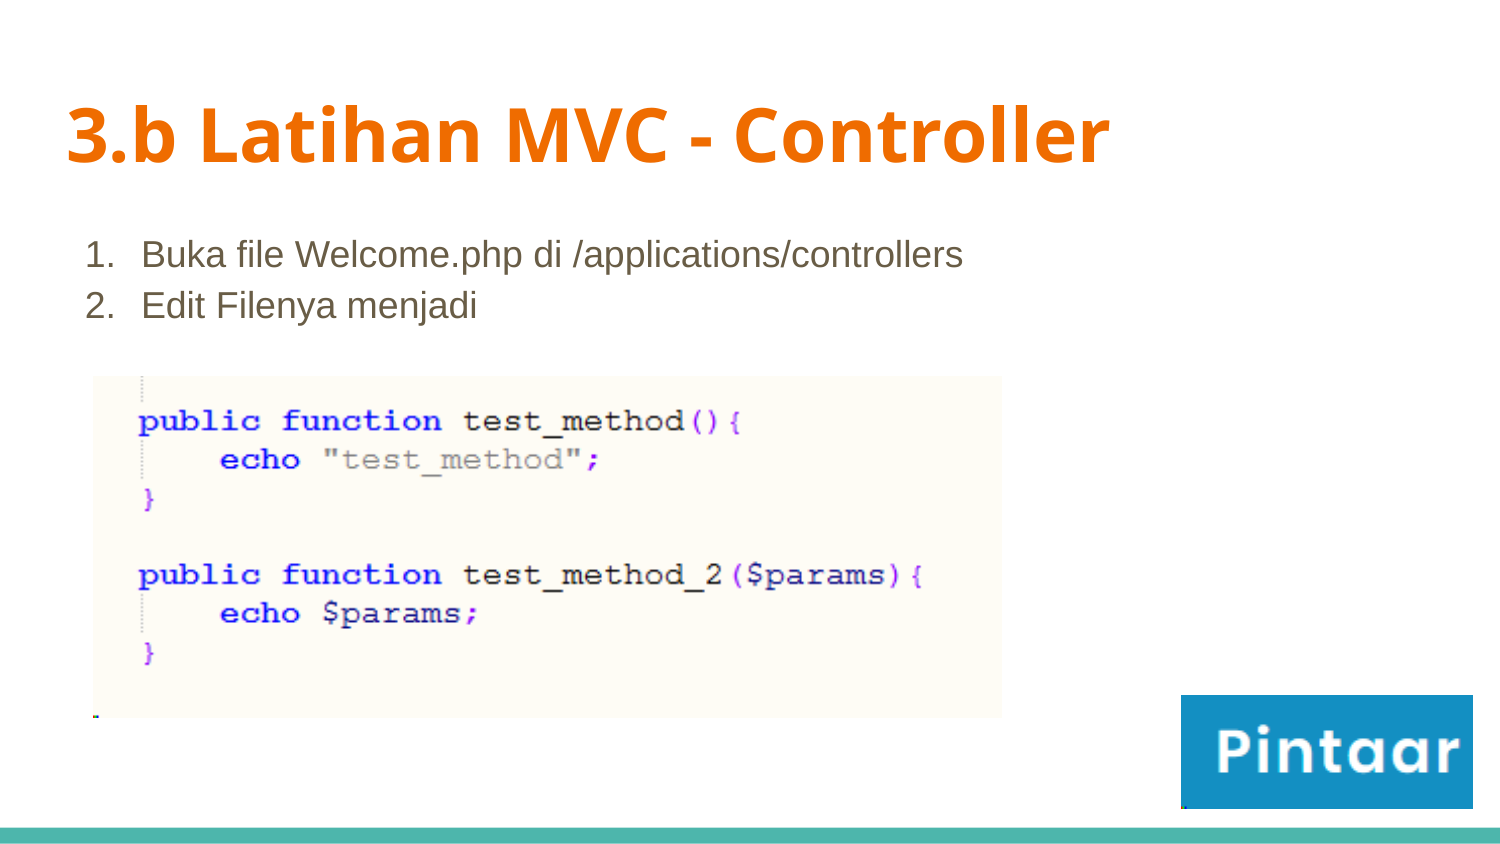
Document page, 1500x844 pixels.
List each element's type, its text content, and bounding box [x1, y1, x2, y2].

list Buka file Welcome.php di /applications/controllers Edit Filenya menjadi [51, 207, 1449, 750]
picture [92, 376, 1002, 719]
title 3.b Latihan MVC - Controller [51, 72, 1449, 189]
picture [1181, 695, 1473, 809]
